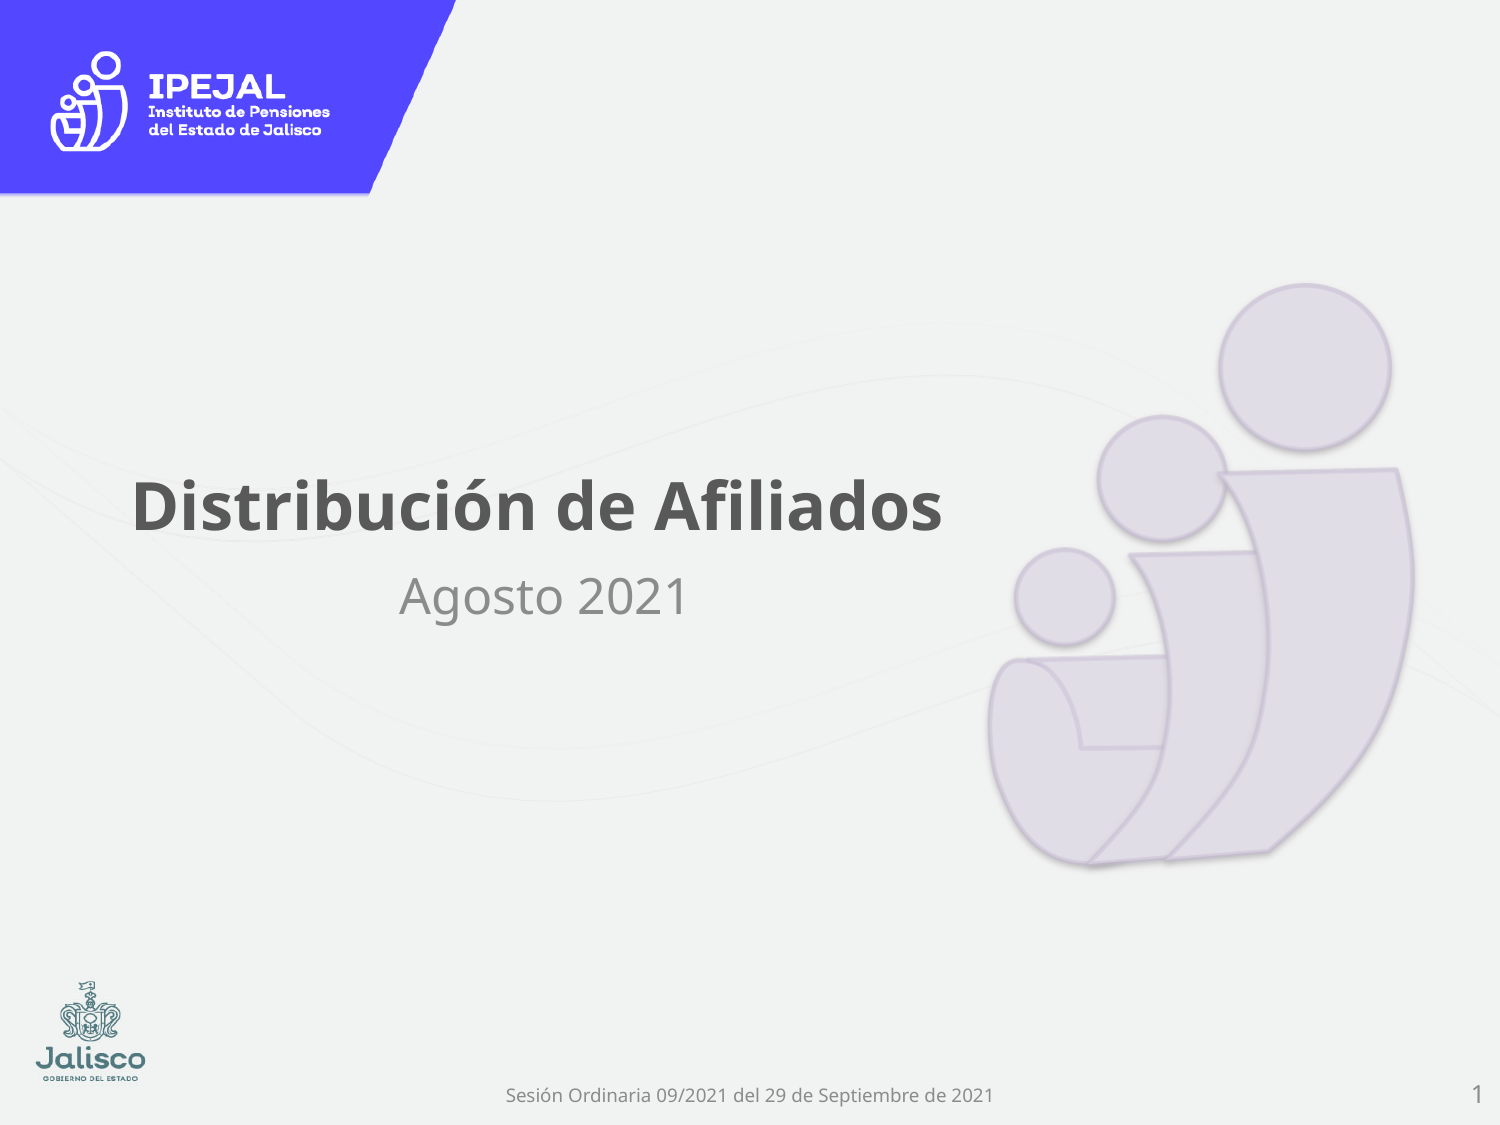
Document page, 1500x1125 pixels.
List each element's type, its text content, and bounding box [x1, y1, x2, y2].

picture [0, 934, 1500, 1125]
footer Sesión Ordinaria 09/2021 del 29 de Septiembre de 2021 [468, 1065, 1032, 1125]
subtitle Agosto 2021 [75, 557, 1017, 845]
picture [0, 0, 1500, 193]
slide_number 1 [1149, 1065, 1500, 1125]
title Distribución de Afiliados [75, 383, 1017, 557]
